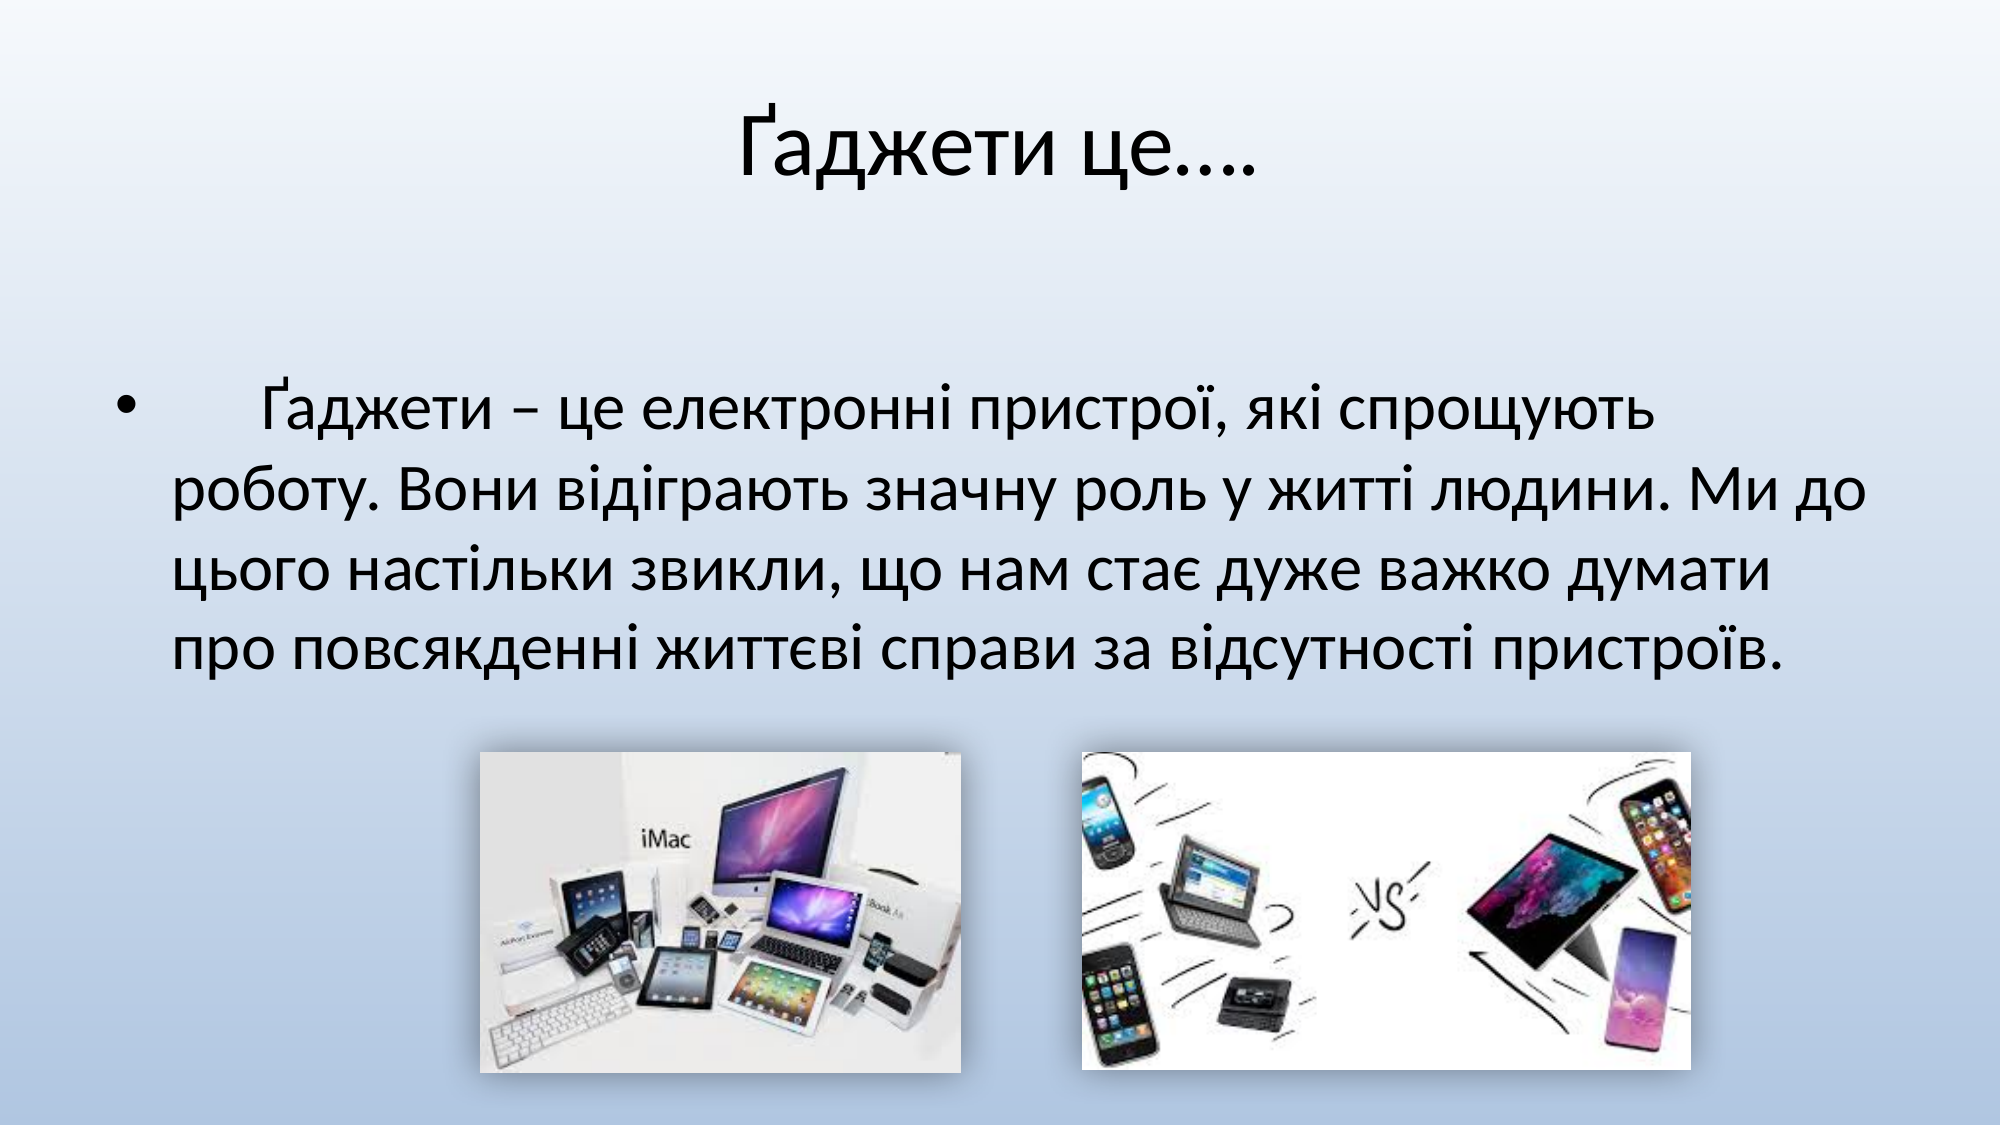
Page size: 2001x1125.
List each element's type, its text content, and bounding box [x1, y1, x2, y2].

picture [479, 752, 961, 1073]
list Ґаджети – це електронні пристрої, які спрощують роботу. Вони відіграють значну роль у житті людини. Ми до цього настільки звикли, що нам стає дуже важко думати про повсякденні життєві справи за відсутності пристроїв. [99, 262, 1900, 1005]
title Ґаджети це…. [99, 45, 1900, 233]
picture [1082, 752, 1691, 1070]
